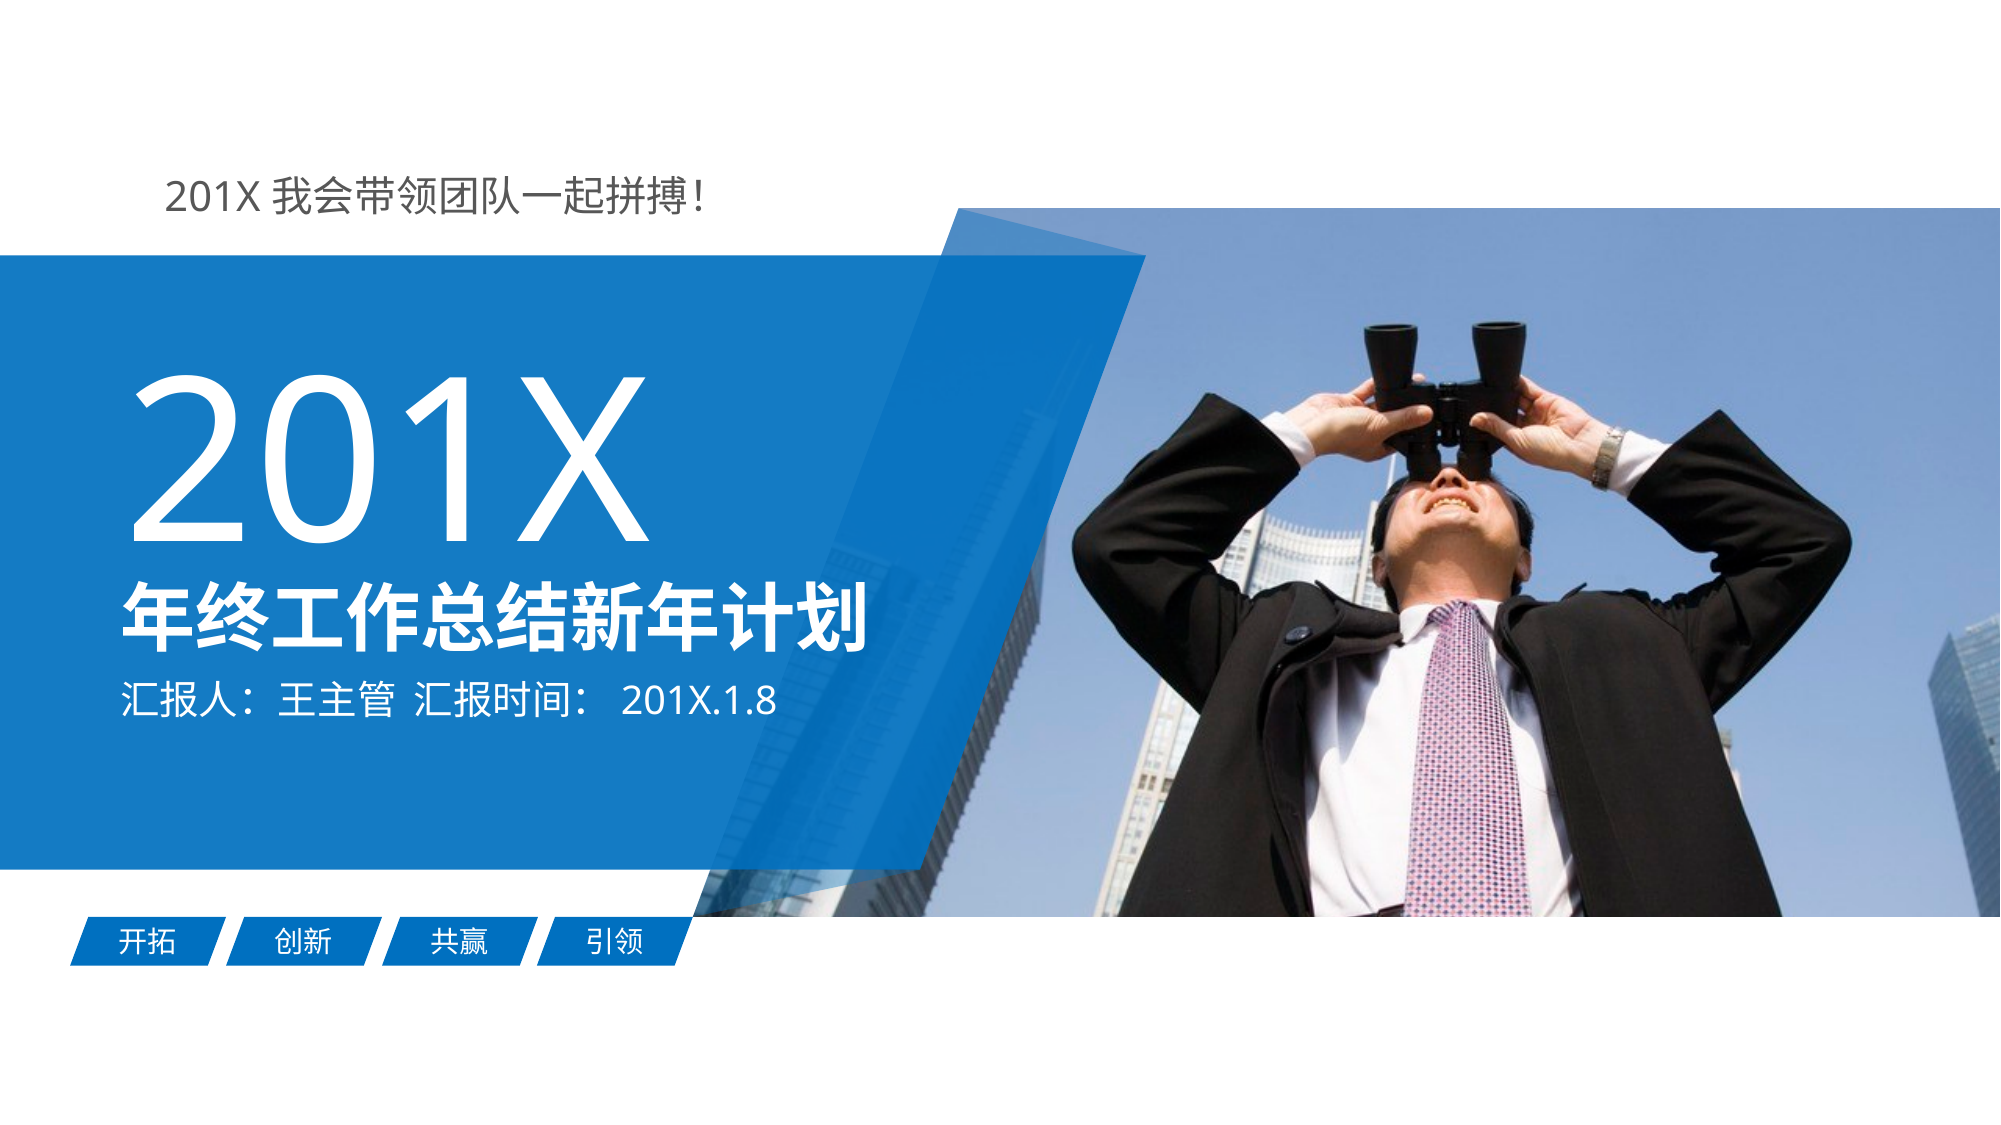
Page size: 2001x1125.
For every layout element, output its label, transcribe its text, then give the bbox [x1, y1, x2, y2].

text_box [939, 207, 1147, 257]
text_box 共赢 [380, 915, 540, 967]
text_box 引领 [535, 915, 695, 967]
text_box 年终工作总结新年计划 [106, 562, 886, 668]
text_box [0, 254, 1148, 871]
text_box 汇报人：王主管 汇报时间：201X.1.8 [105, 667, 793, 730]
text_box [692, 868, 920, 918]
text_box [698, 207, 2000, 918]
text_box 201X [108, 305, 667, 562]
text_box 创新 [224, 915, 384, 967]
text_box 开拓 [68, 915, 228, 967]
text_box 201X我会带领团队一起拼搏！ [149, 162, 736, 228]
